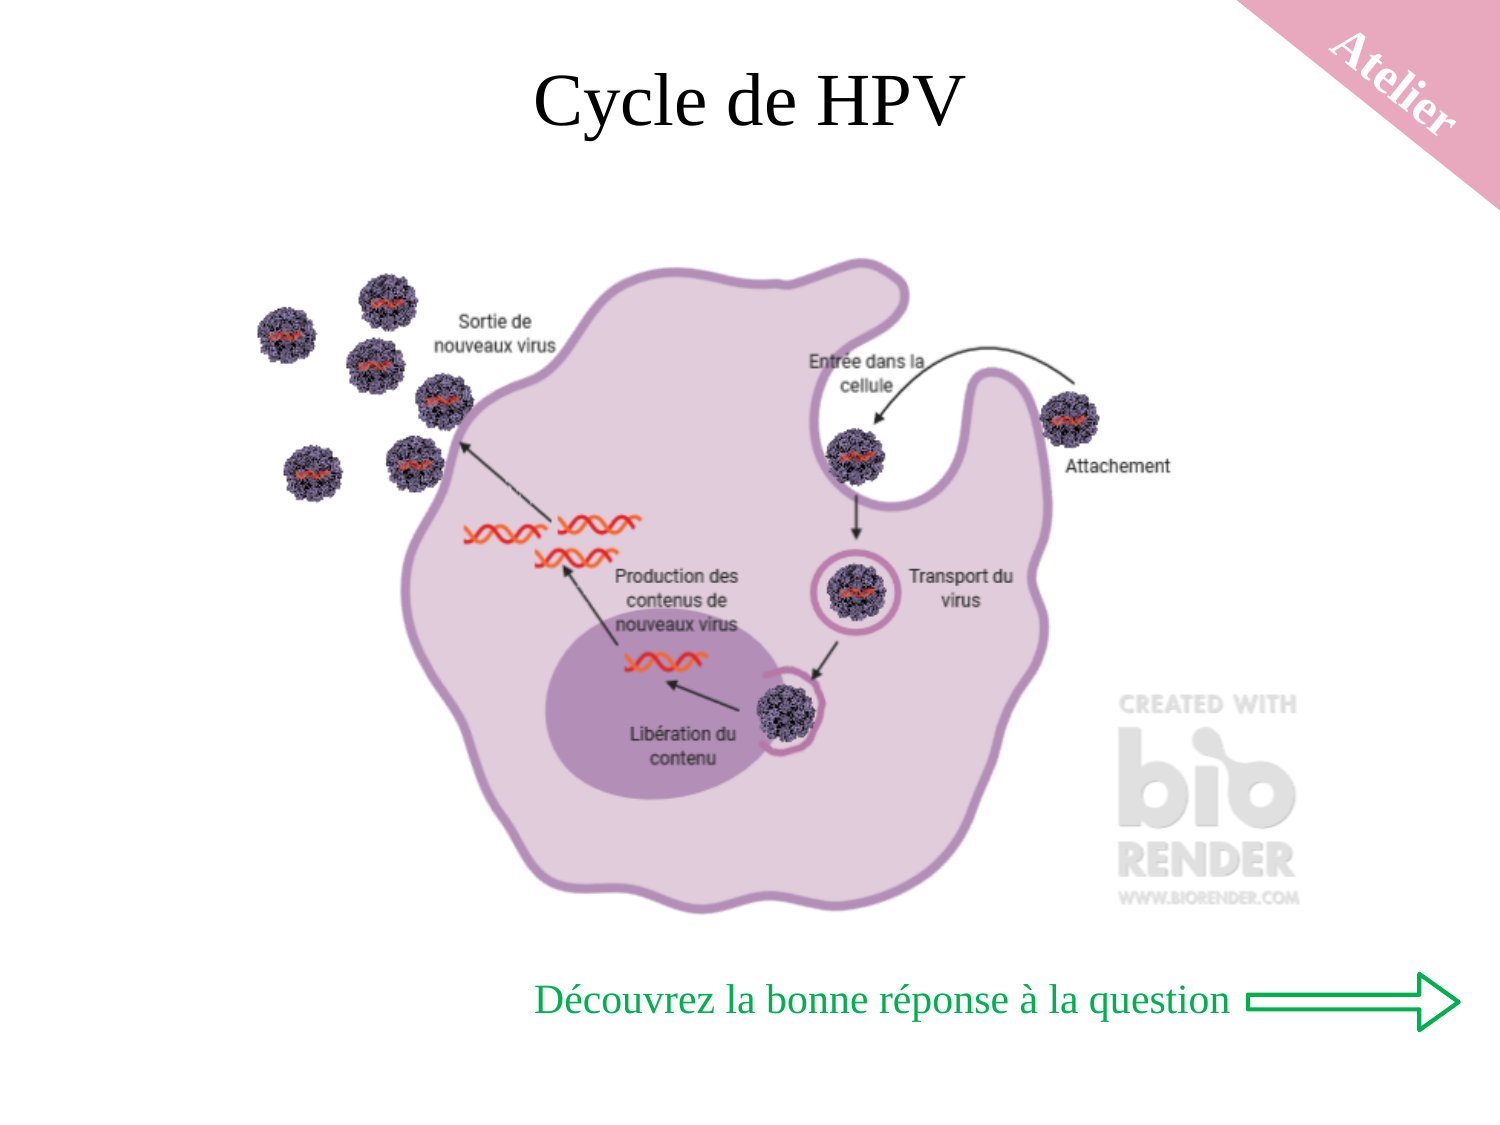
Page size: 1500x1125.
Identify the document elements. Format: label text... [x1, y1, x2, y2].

text_box Atelier [1305, 0, 1500, 184]
text_box Cycle de HPV [0, 42, 1417, 148]
text_box Découvrez la bonne réponse à la question [519, 964, 1247, 1030]
text_box [1233, 0, 1500, 214]
text_box [1245, 972, 1461, 1033]
picture [215, 148, 1318, 920]
